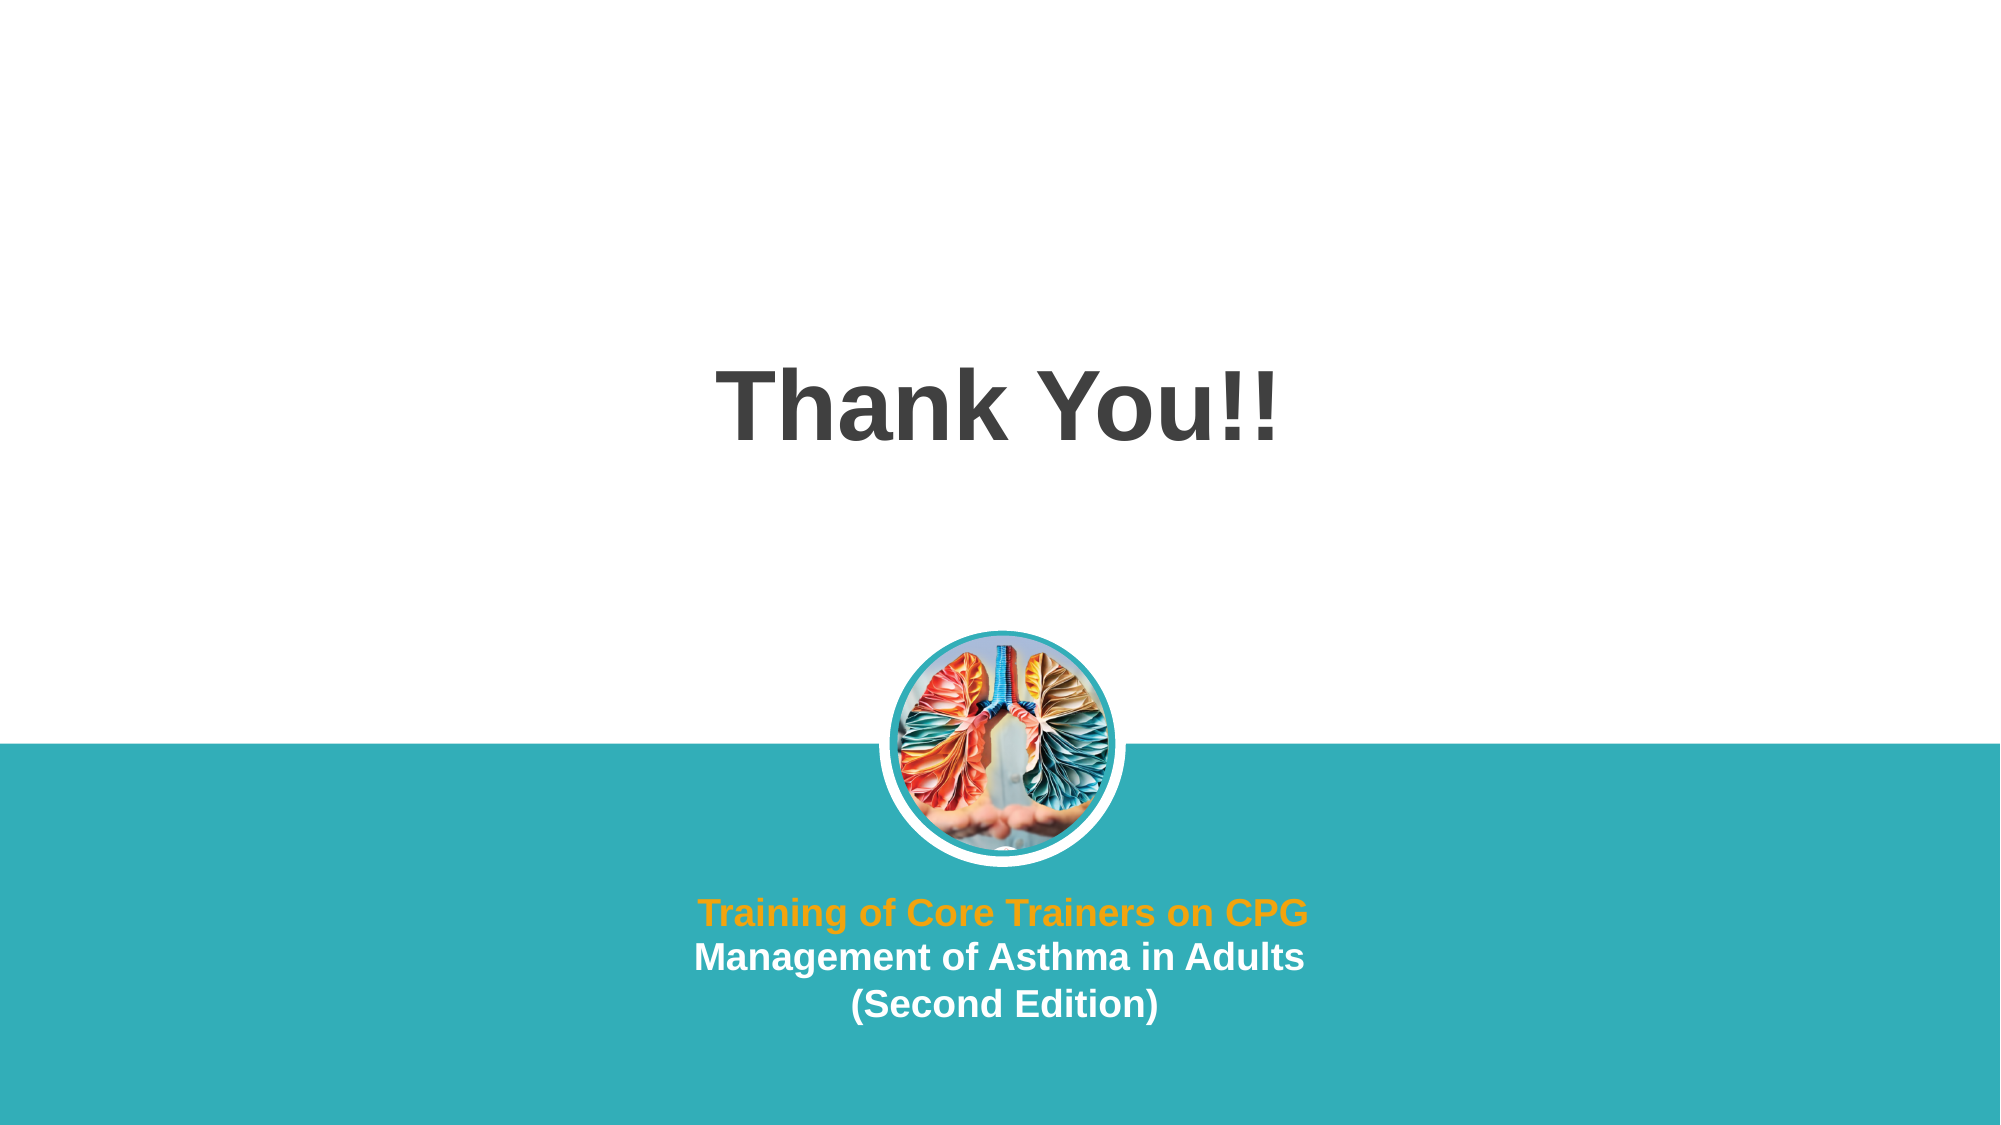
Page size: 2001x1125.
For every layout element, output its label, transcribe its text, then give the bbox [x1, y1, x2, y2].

list Thank You!! [0, 337, 2000, 464]
text_box Management of Asthma in Adults (Second Edition) [611, 924, 1388, 1033]
picture [897, 635, 1109, 851]
text_box Training of Core Trainers on CPG [664, 880, 1342, 924]
